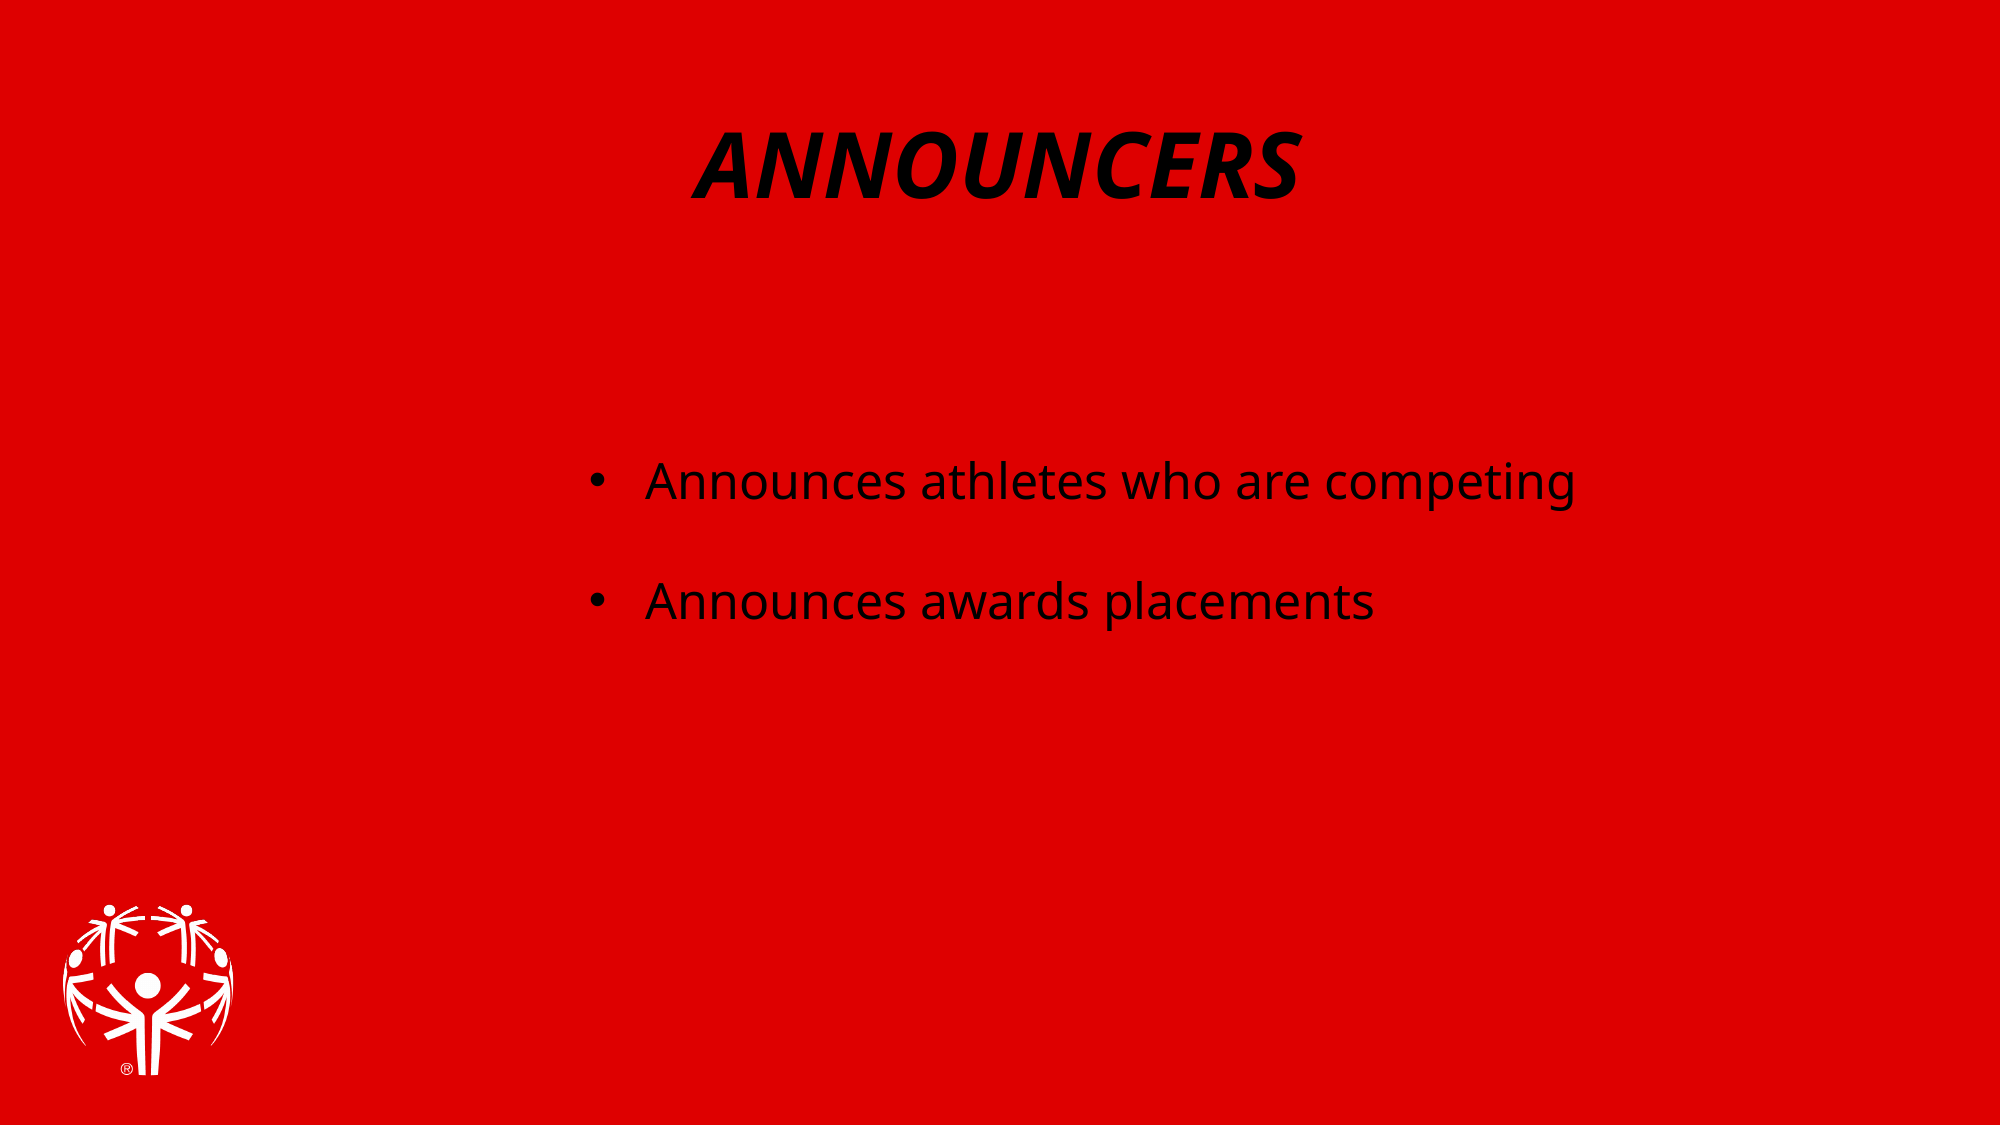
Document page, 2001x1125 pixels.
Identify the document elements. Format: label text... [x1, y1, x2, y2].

text_box Announces athletes who are competing Announces awards placements [574, 442, 2000, 637]
title ANNOUNCERS [137, 59, 1863, 278]
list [0, 881, 287, 1098]
